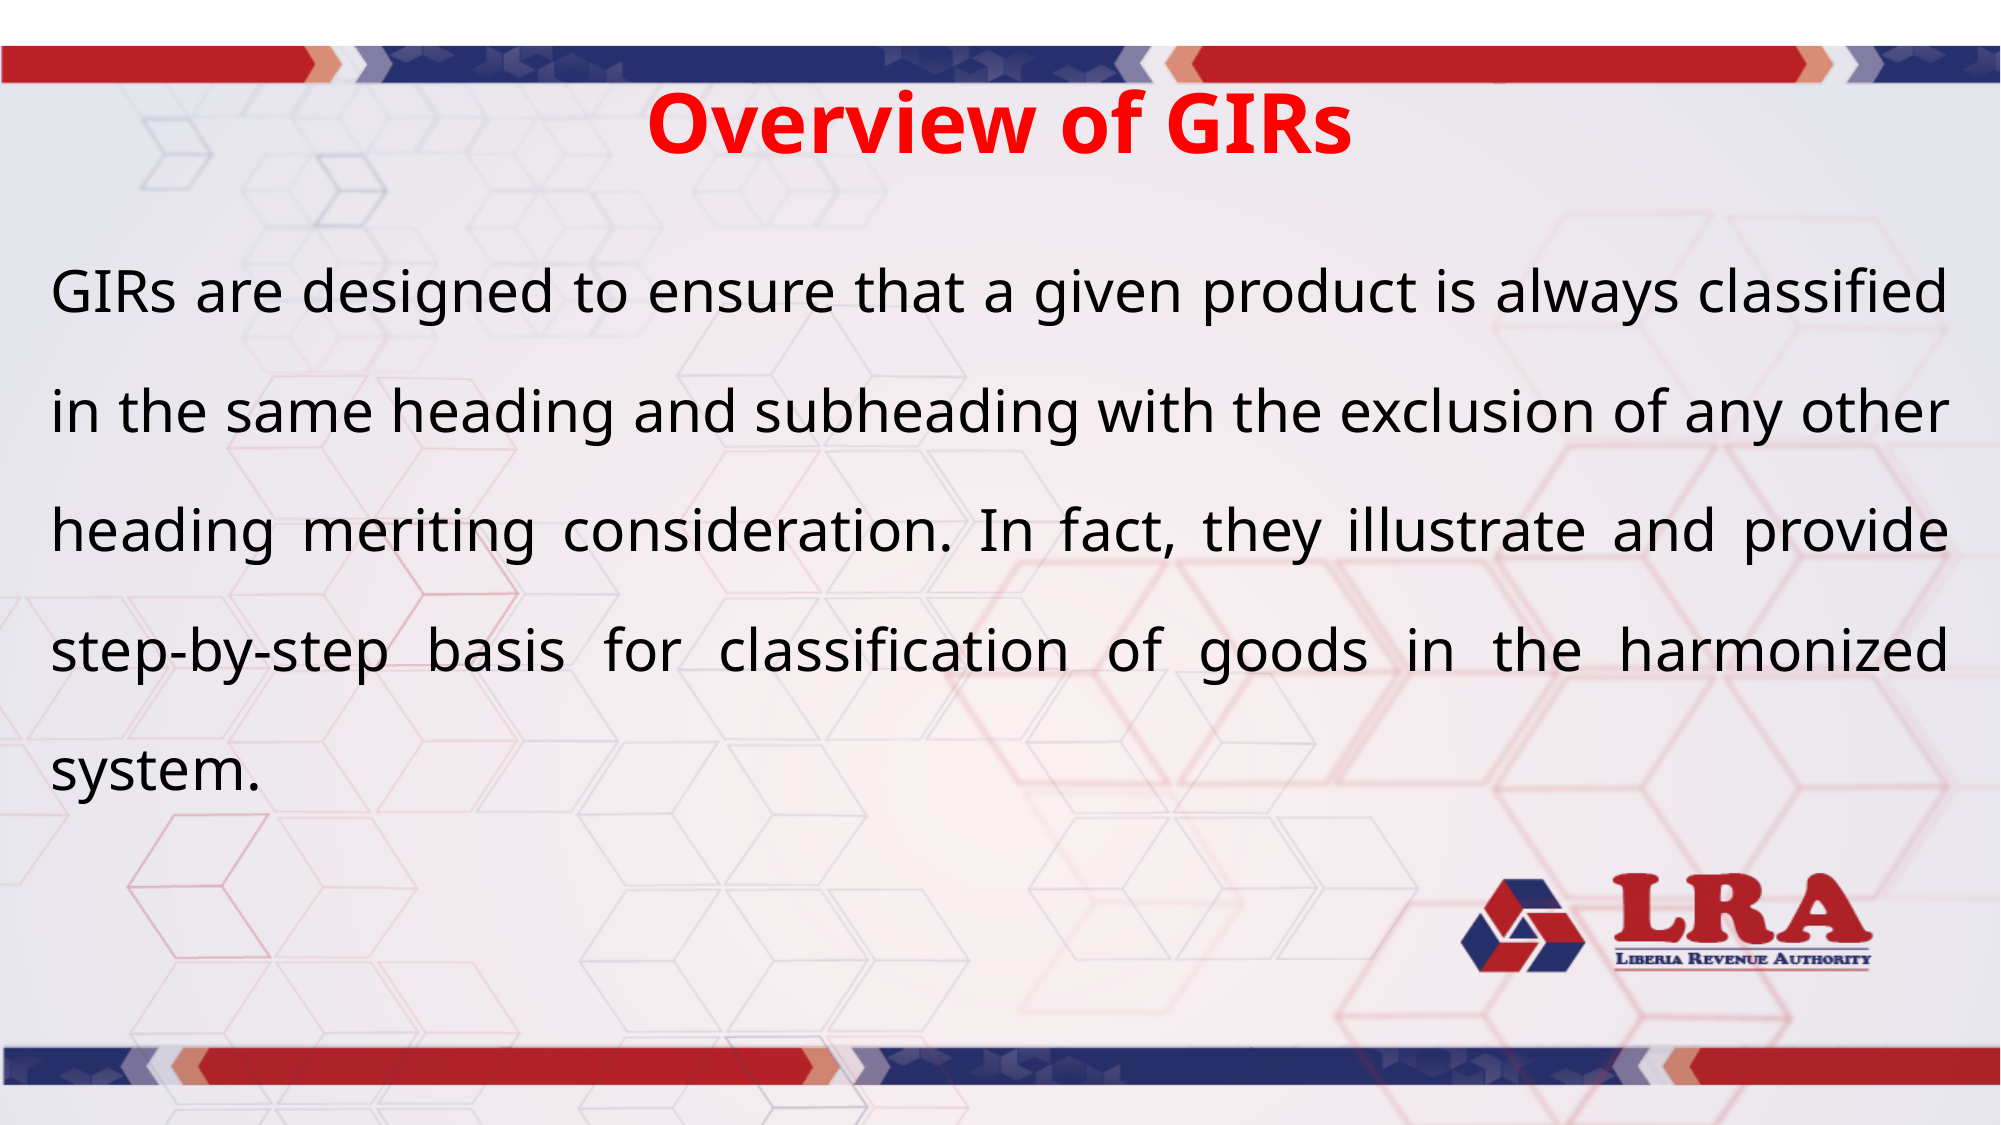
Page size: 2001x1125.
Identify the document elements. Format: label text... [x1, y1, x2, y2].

list GIRs are designed to ensure that a given product is always classified in the same heading and subheading with the exclusion of any other heading meriting consideration. In fact, they illustrate and provide step-by-step basis for classification of goods in the harmonized system. [35, 197, 1970, 1125]
title Overview of GIRs [137, 59, 1863, 194]
picture [0, 0, 2001, 1125]
